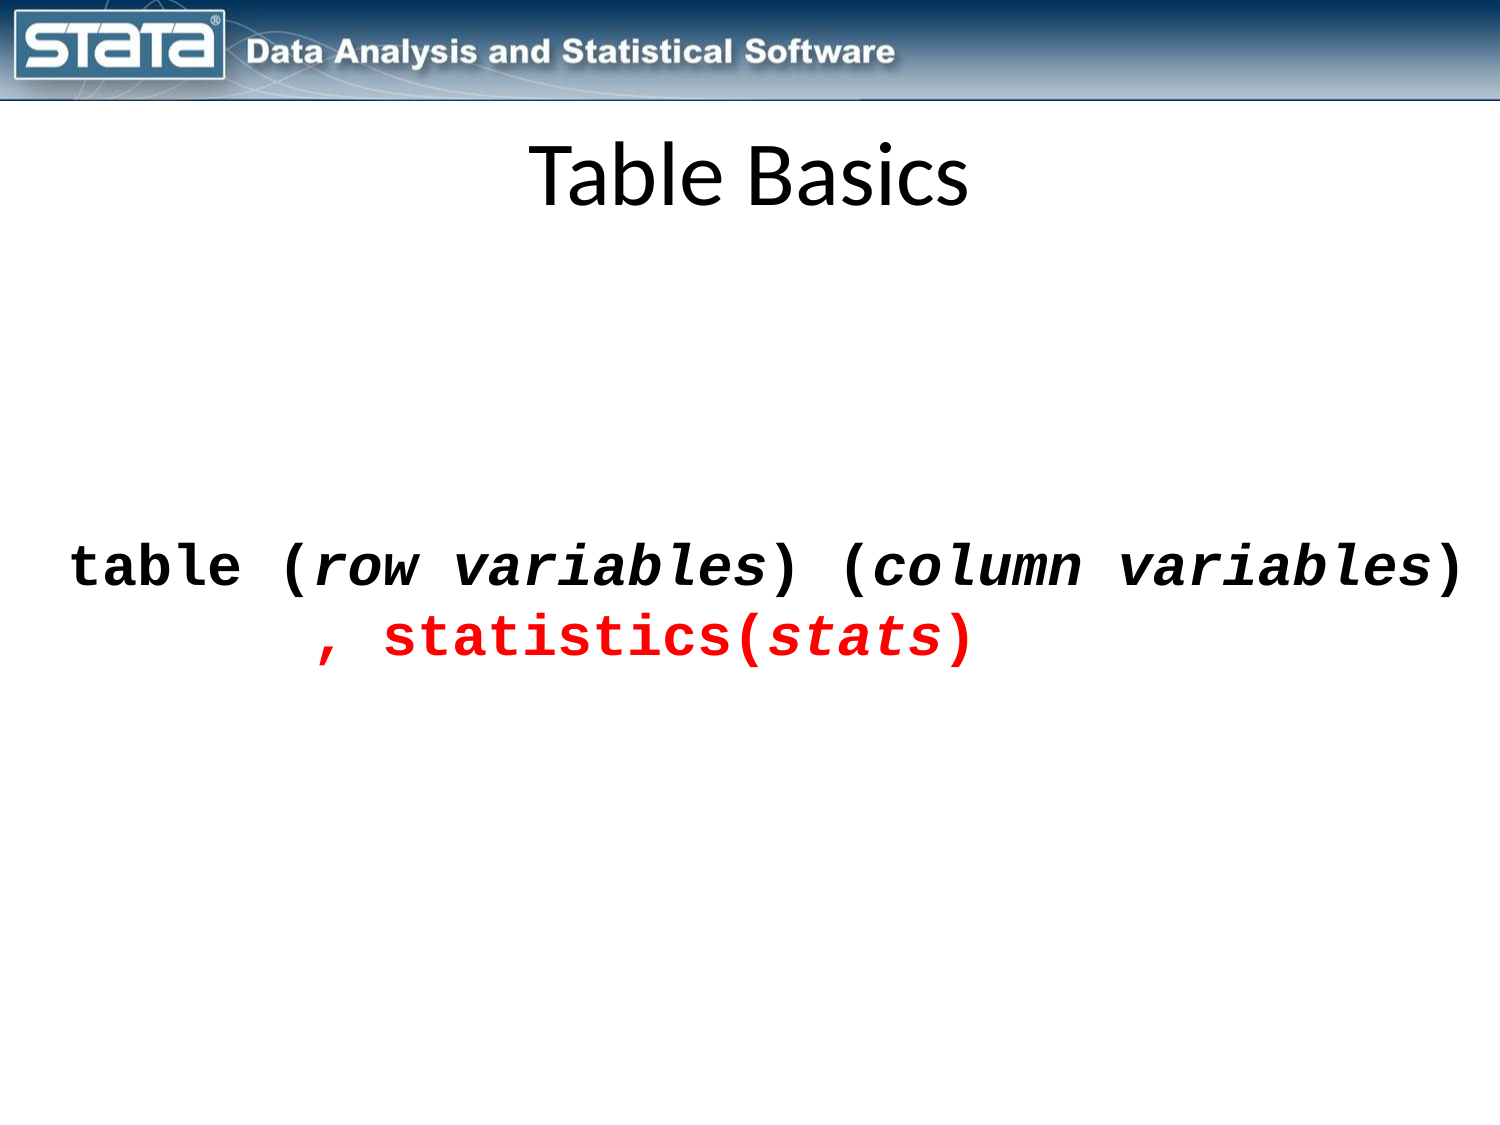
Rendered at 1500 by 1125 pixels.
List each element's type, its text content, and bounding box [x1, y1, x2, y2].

title Table Basics [0, 108, 1500, 238]
text_box table (row variables) (column variables) , statistics(stats) [52, 519, 1483, 675]
picture [0, 0, 1500, 102]
